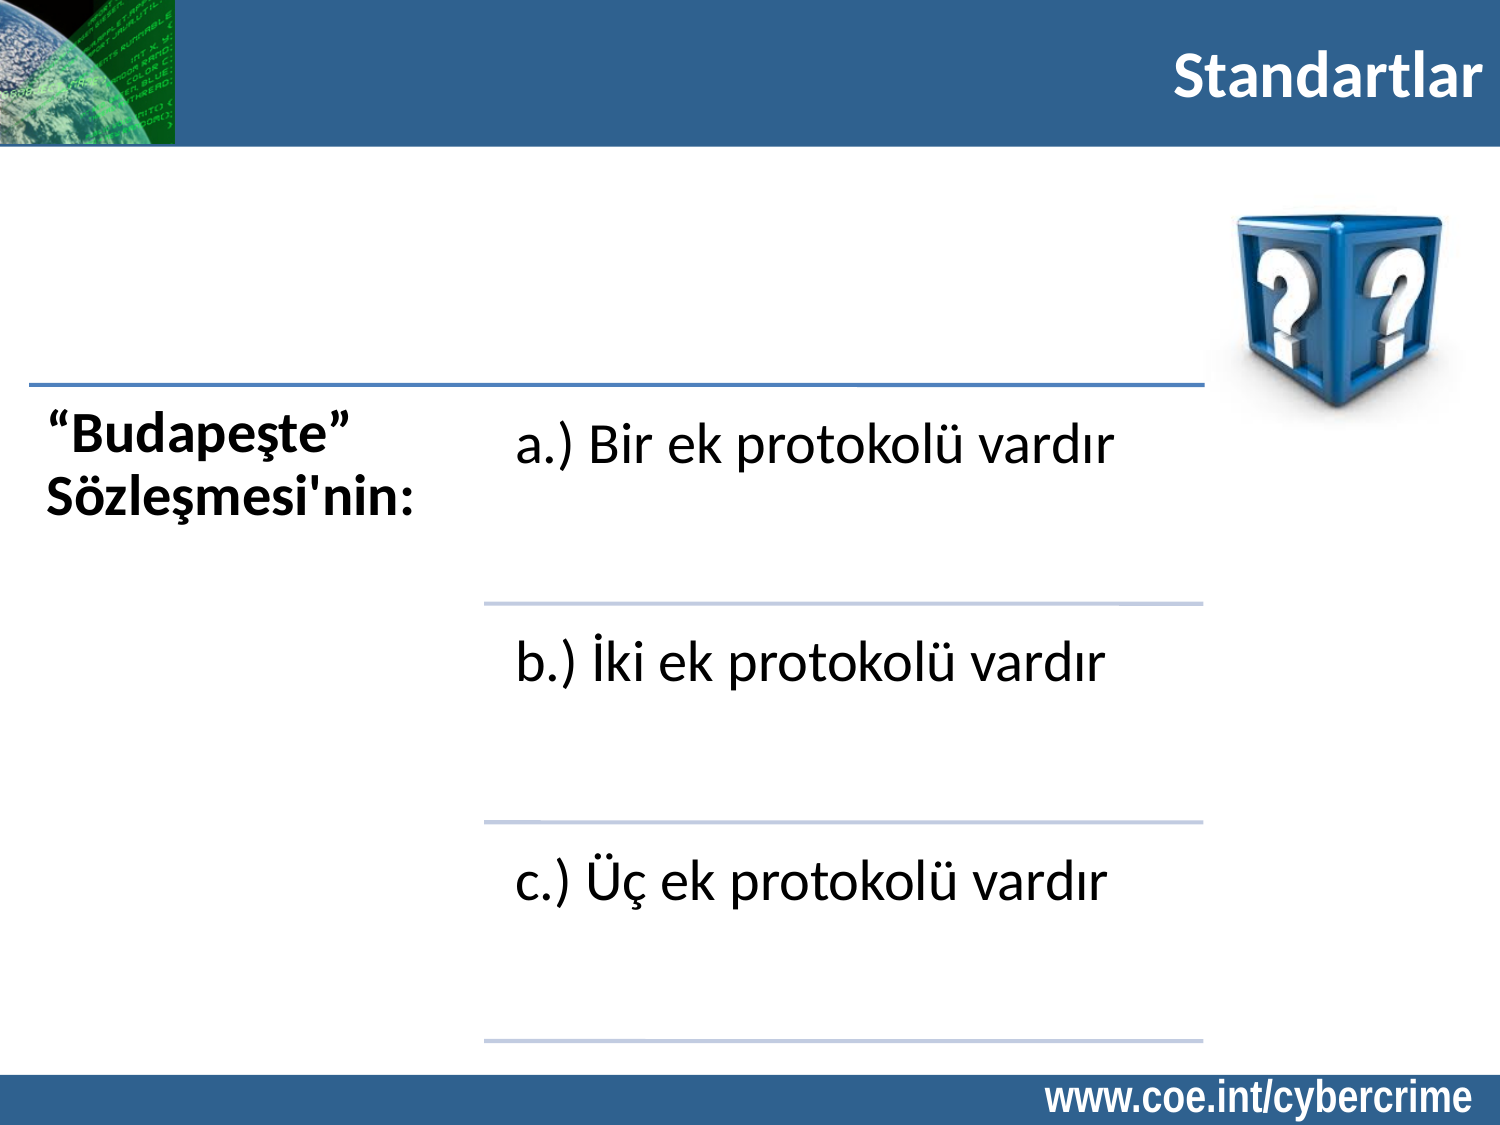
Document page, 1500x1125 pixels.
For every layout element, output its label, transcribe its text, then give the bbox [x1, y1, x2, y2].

text_box [0, 1073, 1030, 1125]
text_box www.coe.int/cybercrime [1030, 1059, 1500, 1125]
picture [1189, 154, 1481, 445]
text_box Standartlar [177, 0, 1500, 149]
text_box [28, 384, 1205, 1052]
picture [0, 0, 175, 144]
